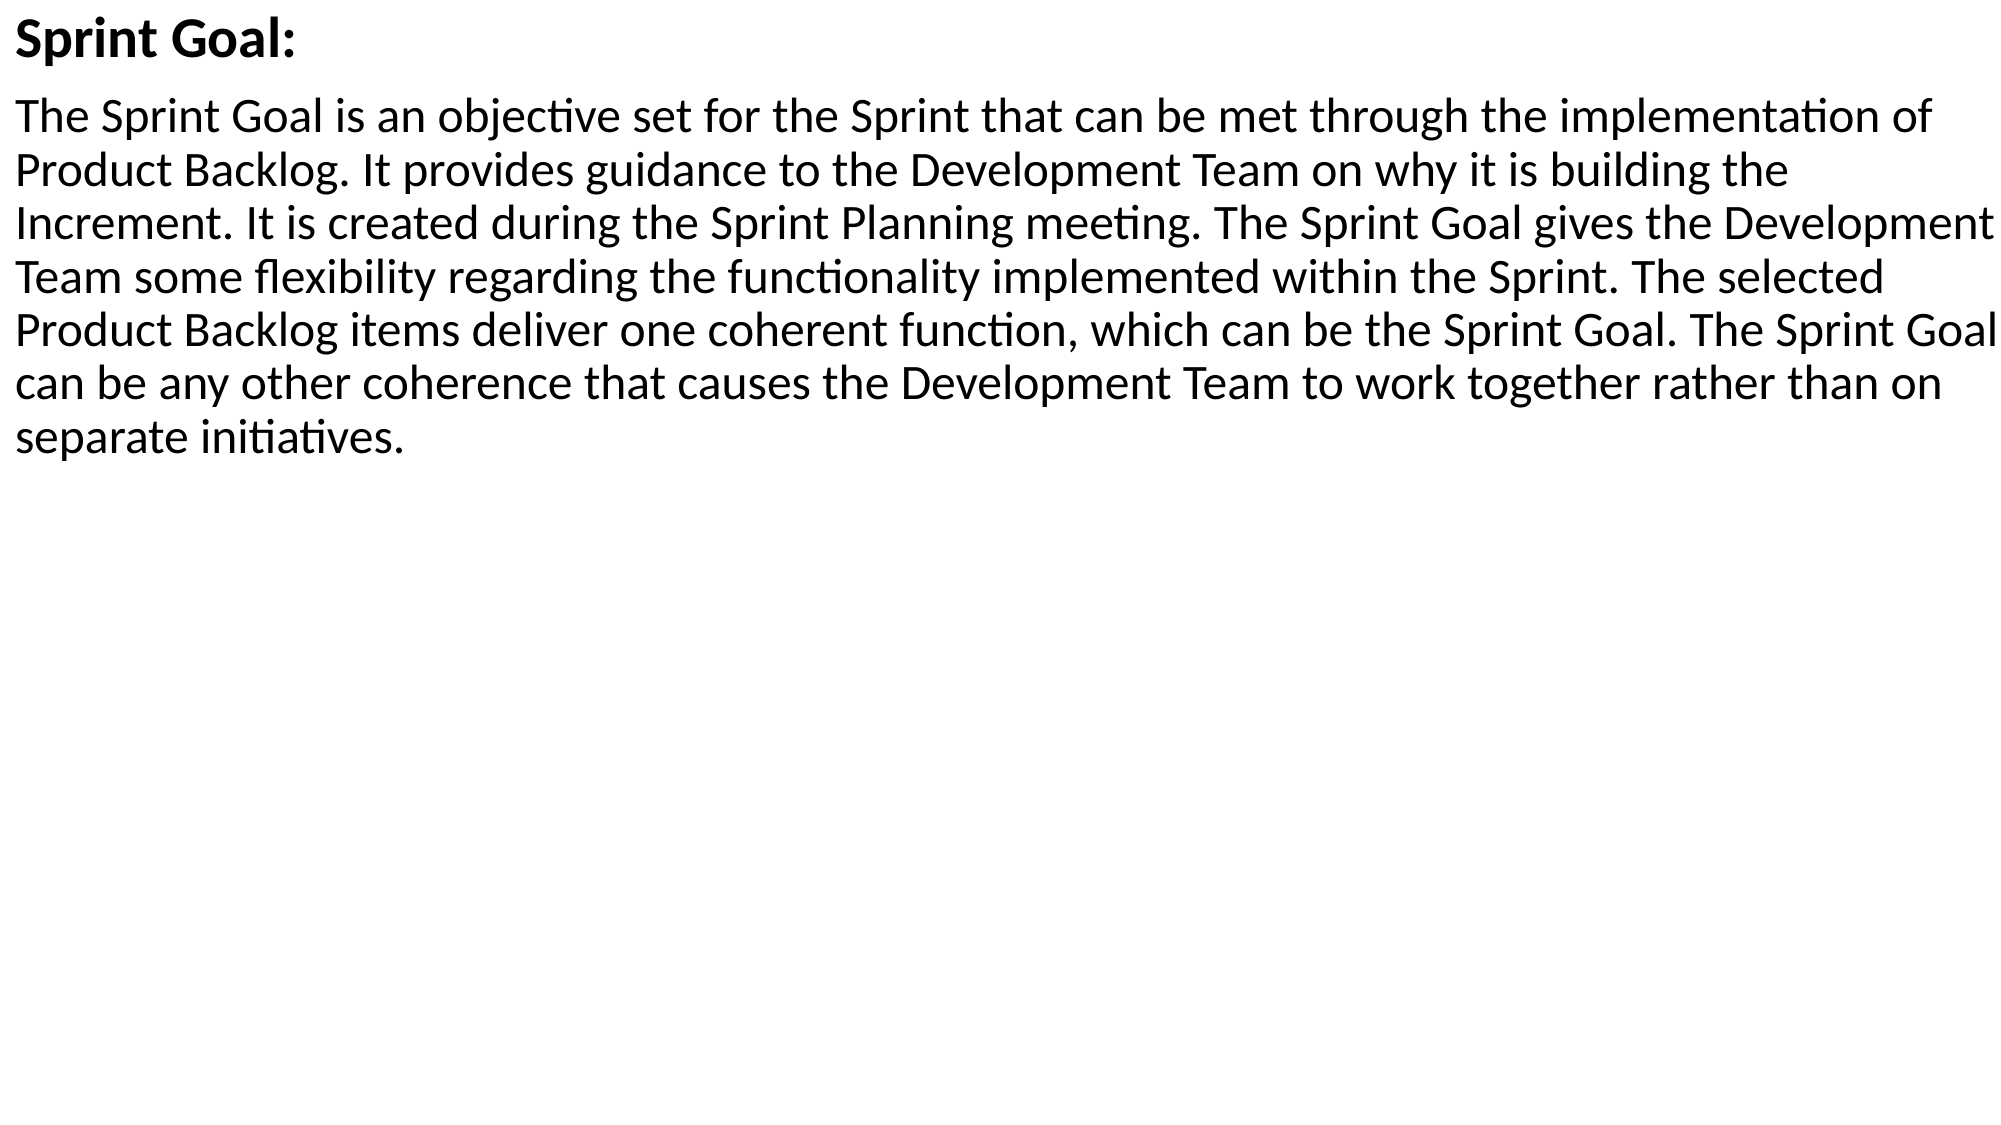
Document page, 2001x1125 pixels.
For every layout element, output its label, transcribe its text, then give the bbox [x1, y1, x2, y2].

list Sprint Goal: The Sprint Goal is an objective set for the Sprint that can be met through the implementation of Product Backlog. It provides guidance to the Development Team on why it is building the Increment. It is created during the Sprint Planning meeting. The Sprint Goal gives the Development Team some flexibility regarding the functionality implemented within the Sprint. The selected Product Backlog items deliver one coherent function, which can be the Sprint Goal. The Sprint Goal can be any other coherence that causes the Development Team to work together rather than on separate initiatives. [0, 0, 2000, 476]
